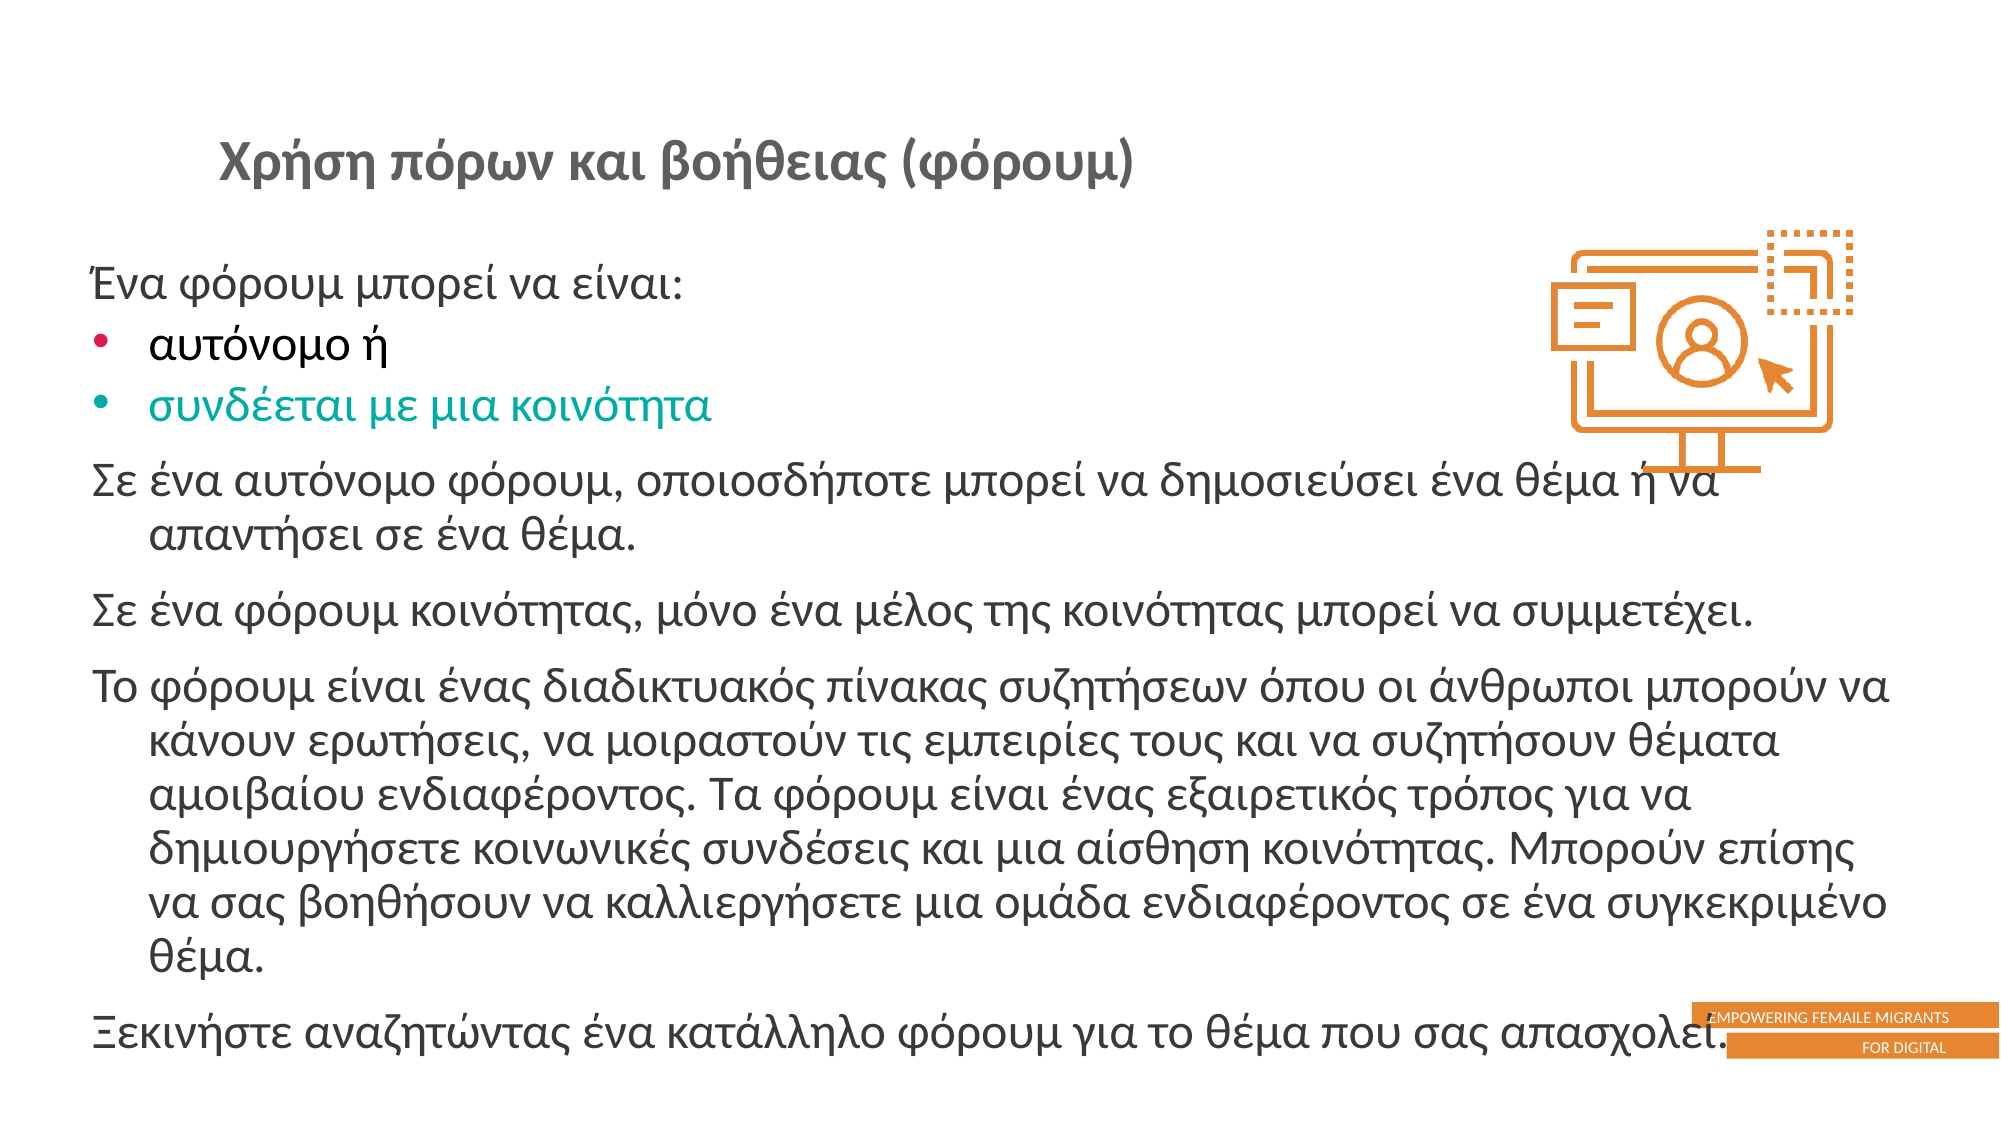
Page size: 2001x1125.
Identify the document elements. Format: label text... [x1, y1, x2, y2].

text_box Χρήση πόρων και βοήθειας (φόρουμ) [204, 122, 1944, 279]
text_box Ένα φόρουμ μπορεί να είναι: αυτόνομο ή συνδέεται με μια κοινότητα Σε ένα αυτόνομο φόρουμ, οποιοσδήποτε μπορεί να δημοσιεύσει ένα θέμα ή να απαντήσει σε ένα θέμα. Σε ένα φόρουμ κοινότητας, μόνο ένα μέλος της κοινότητας μπορεί να συμμετέχει. Το φόρουμ είναι ένας διαδικτυακός πίνακας συζητήσεων όπου οι άνθρωποι μπορούν να κάνουν ερωτήσεις, να μοιραστούν τις εμπειρίες τους και να συζητήσουν θέματα αμοιβαίου ενδιαφέροντος. Τα φόρουμ είναι ένας εξαιρετικός τρόπος για να δημιουργήσετε κοινωνικές συνδέσεις και μια αίσθηση κοινότητας. Μπορούν επίσης να σας βοηθήσουν να καλλιεργήσετε μια ομάδα ενδιαφέροντος σε ένα συγκεκριμένο θέμα. Ξεκινήστε αναζητώντας ένα κατάλληλο φόρουμ για το θέμα που σας απασχολεί. [77, 241, 1925, 1036]
picture [1544, 200, 1859, 515]
